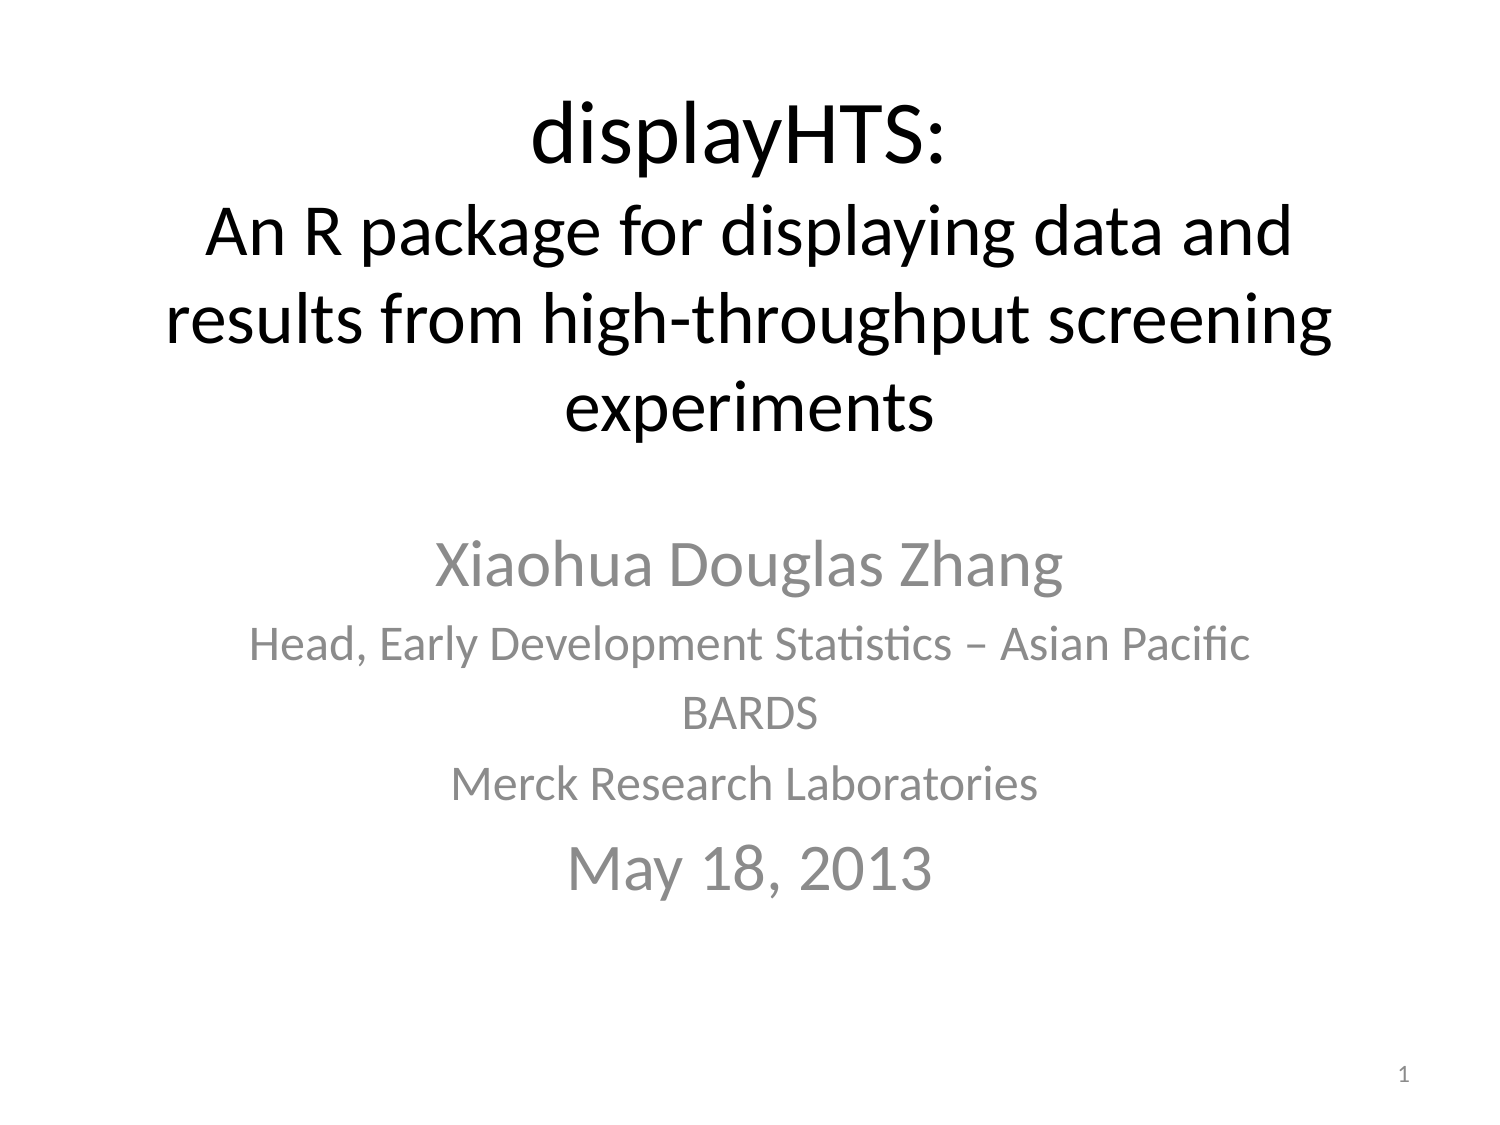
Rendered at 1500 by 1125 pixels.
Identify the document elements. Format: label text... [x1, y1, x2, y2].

subtitle Xiaohua Douglas Zhang Head, Early Development Statistics – Asian Pacific BARDS Merck Research Laboratories May 18, 2013 [225, 512, 1275, 963]
title displayHTS: An R package for displaying data and results from high-throughput screening experiments [112, 66, 1388, 454]
slide_number 1 [1074, 1042, 1425, 1103]
